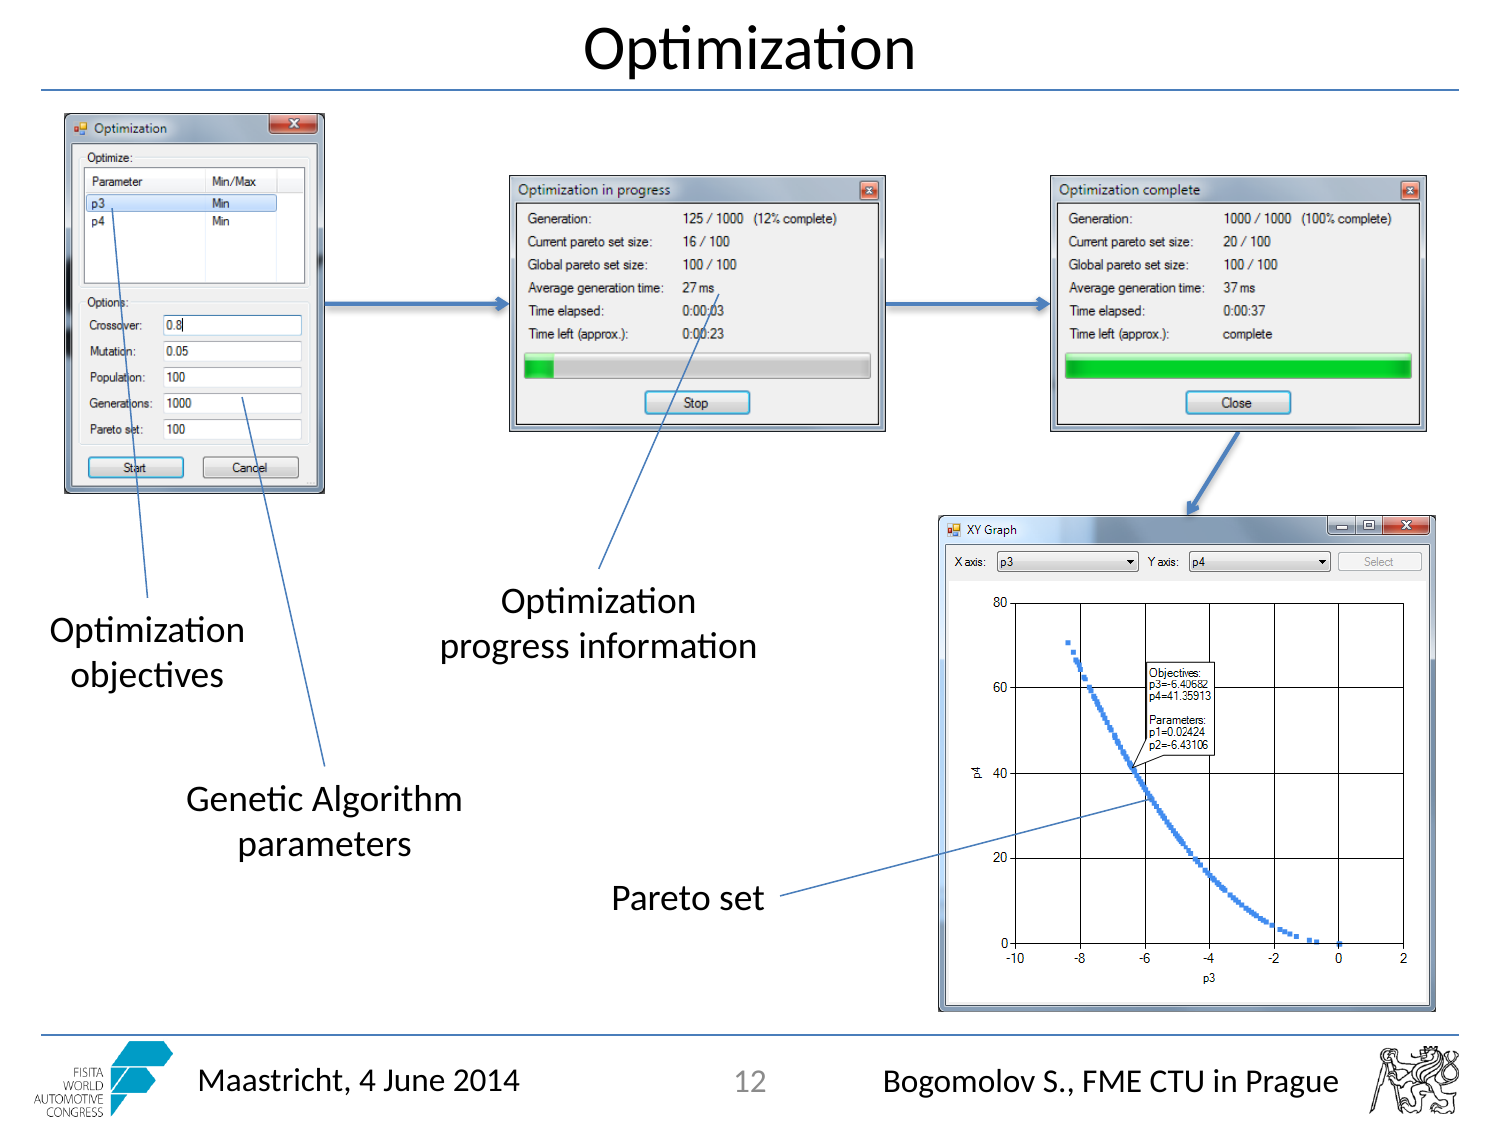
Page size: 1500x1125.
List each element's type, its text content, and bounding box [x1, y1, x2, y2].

text_box Genetic Algorithm parameters [160, 766, 490, 872]
picture [1369, 1046, 1459, 1114]
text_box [598, 293, 720, 570]
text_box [241, 396, 325, 767]
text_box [111, 207, 148, 599]
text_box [1186, 440, 1239, 516]
text_box Optimization progress information [419, 568, 778, 674]
text_box Pareto set [596, 866, 781, 926]
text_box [780, 798, 1152, 897]
text_box Optimization objectives [29, 597, 236, 703]
slide_number 12 [711, 1049, 789, 1110]
picture [509, 175, 886, 432]
picture [64, 113, 325, 495]
title Optimization [75, 0, 1425, 90]
picture [938, 514, 1436, 1012]
picture [1050, 175, 1427, 432]
picture [31, 1037, 174, 1119]
